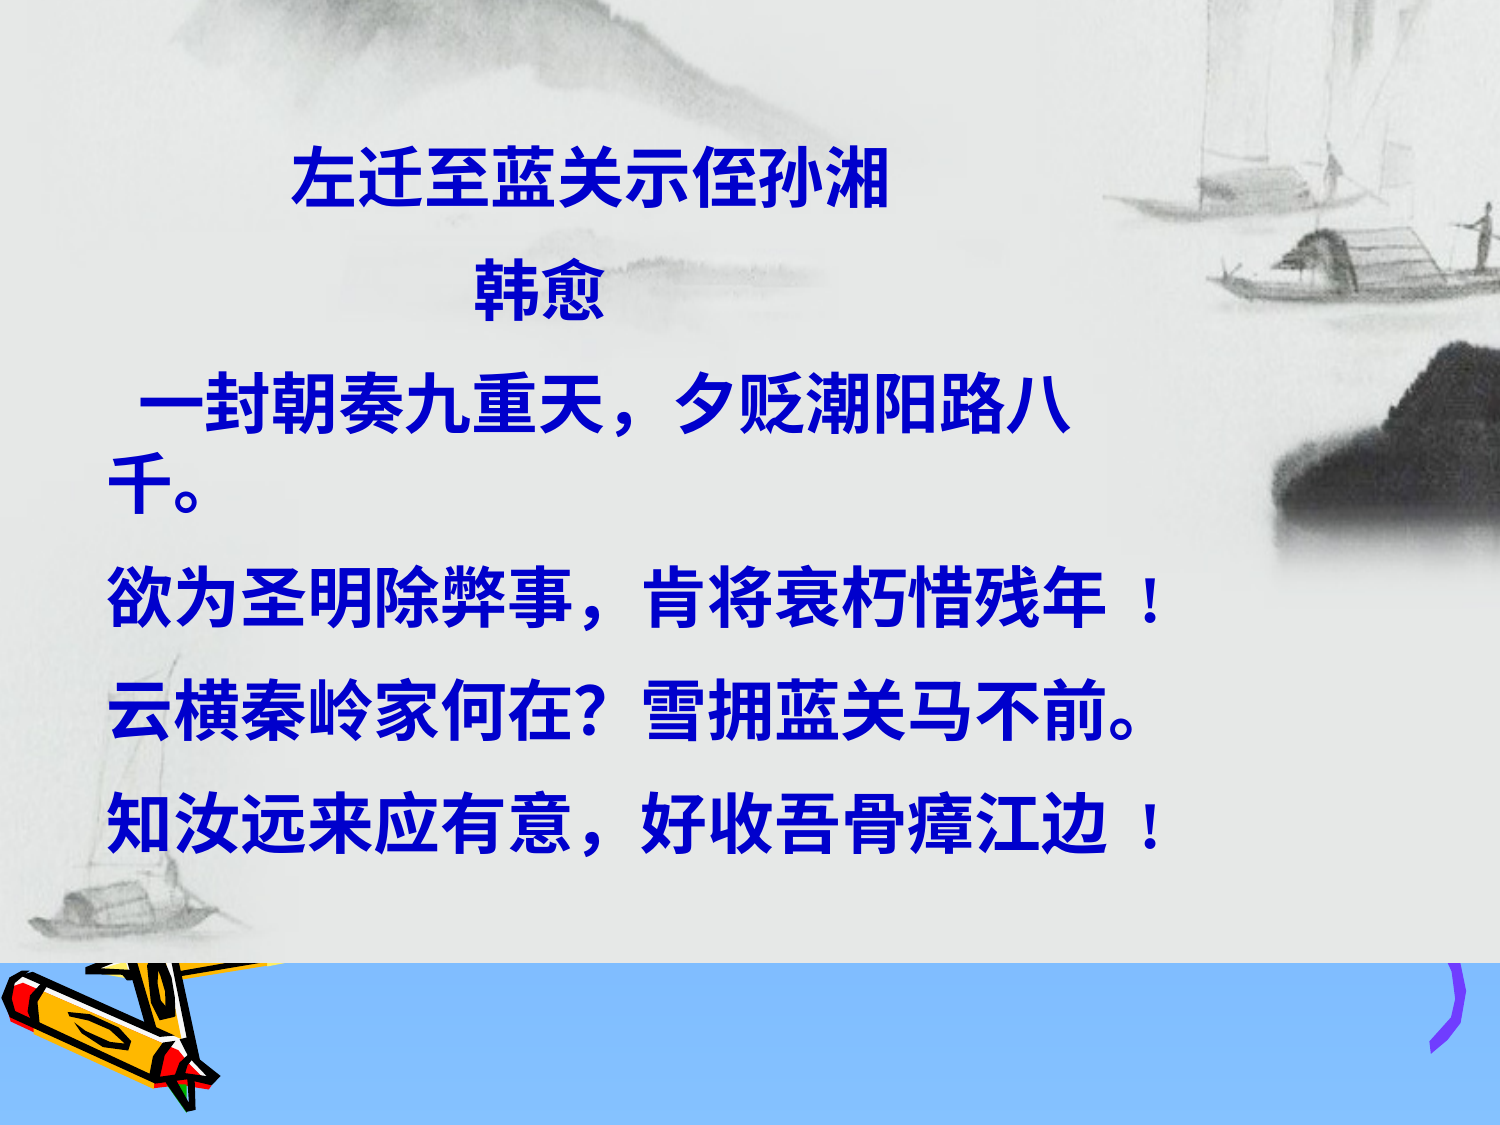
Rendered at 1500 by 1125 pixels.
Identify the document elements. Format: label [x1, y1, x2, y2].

text_box [0, 0, 1500, 963]
